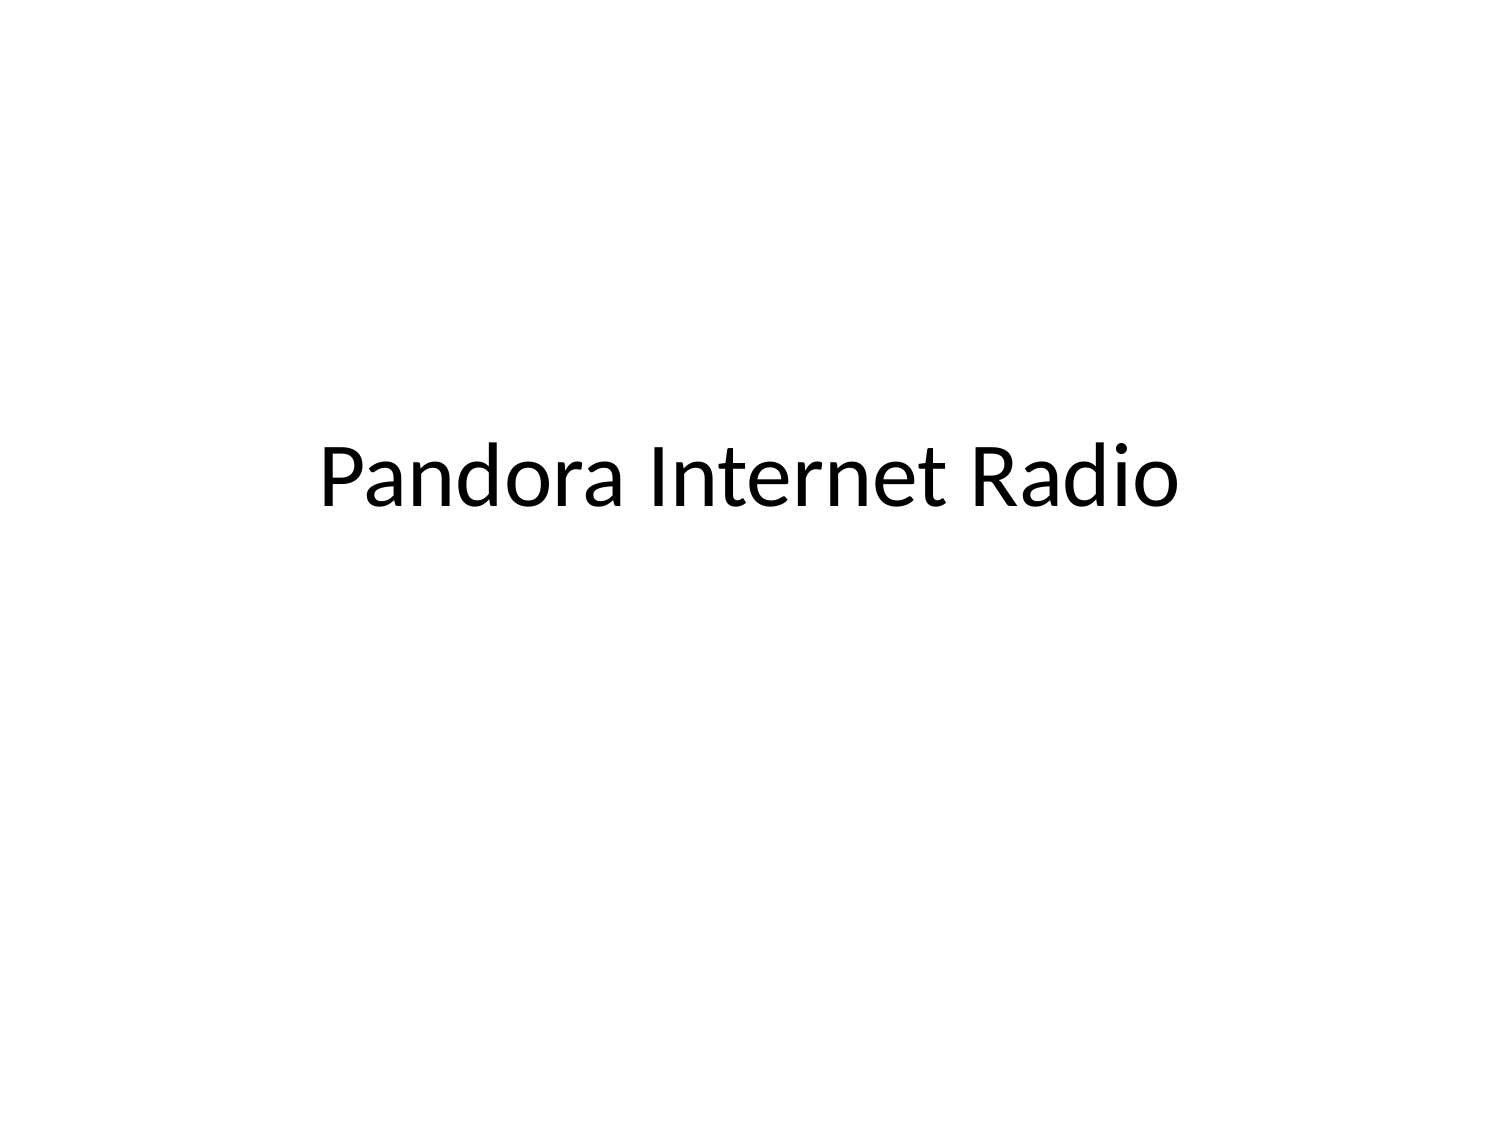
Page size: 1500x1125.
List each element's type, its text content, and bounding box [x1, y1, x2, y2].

title Pandora Internet Radio [112, 349, 1388, 591]
